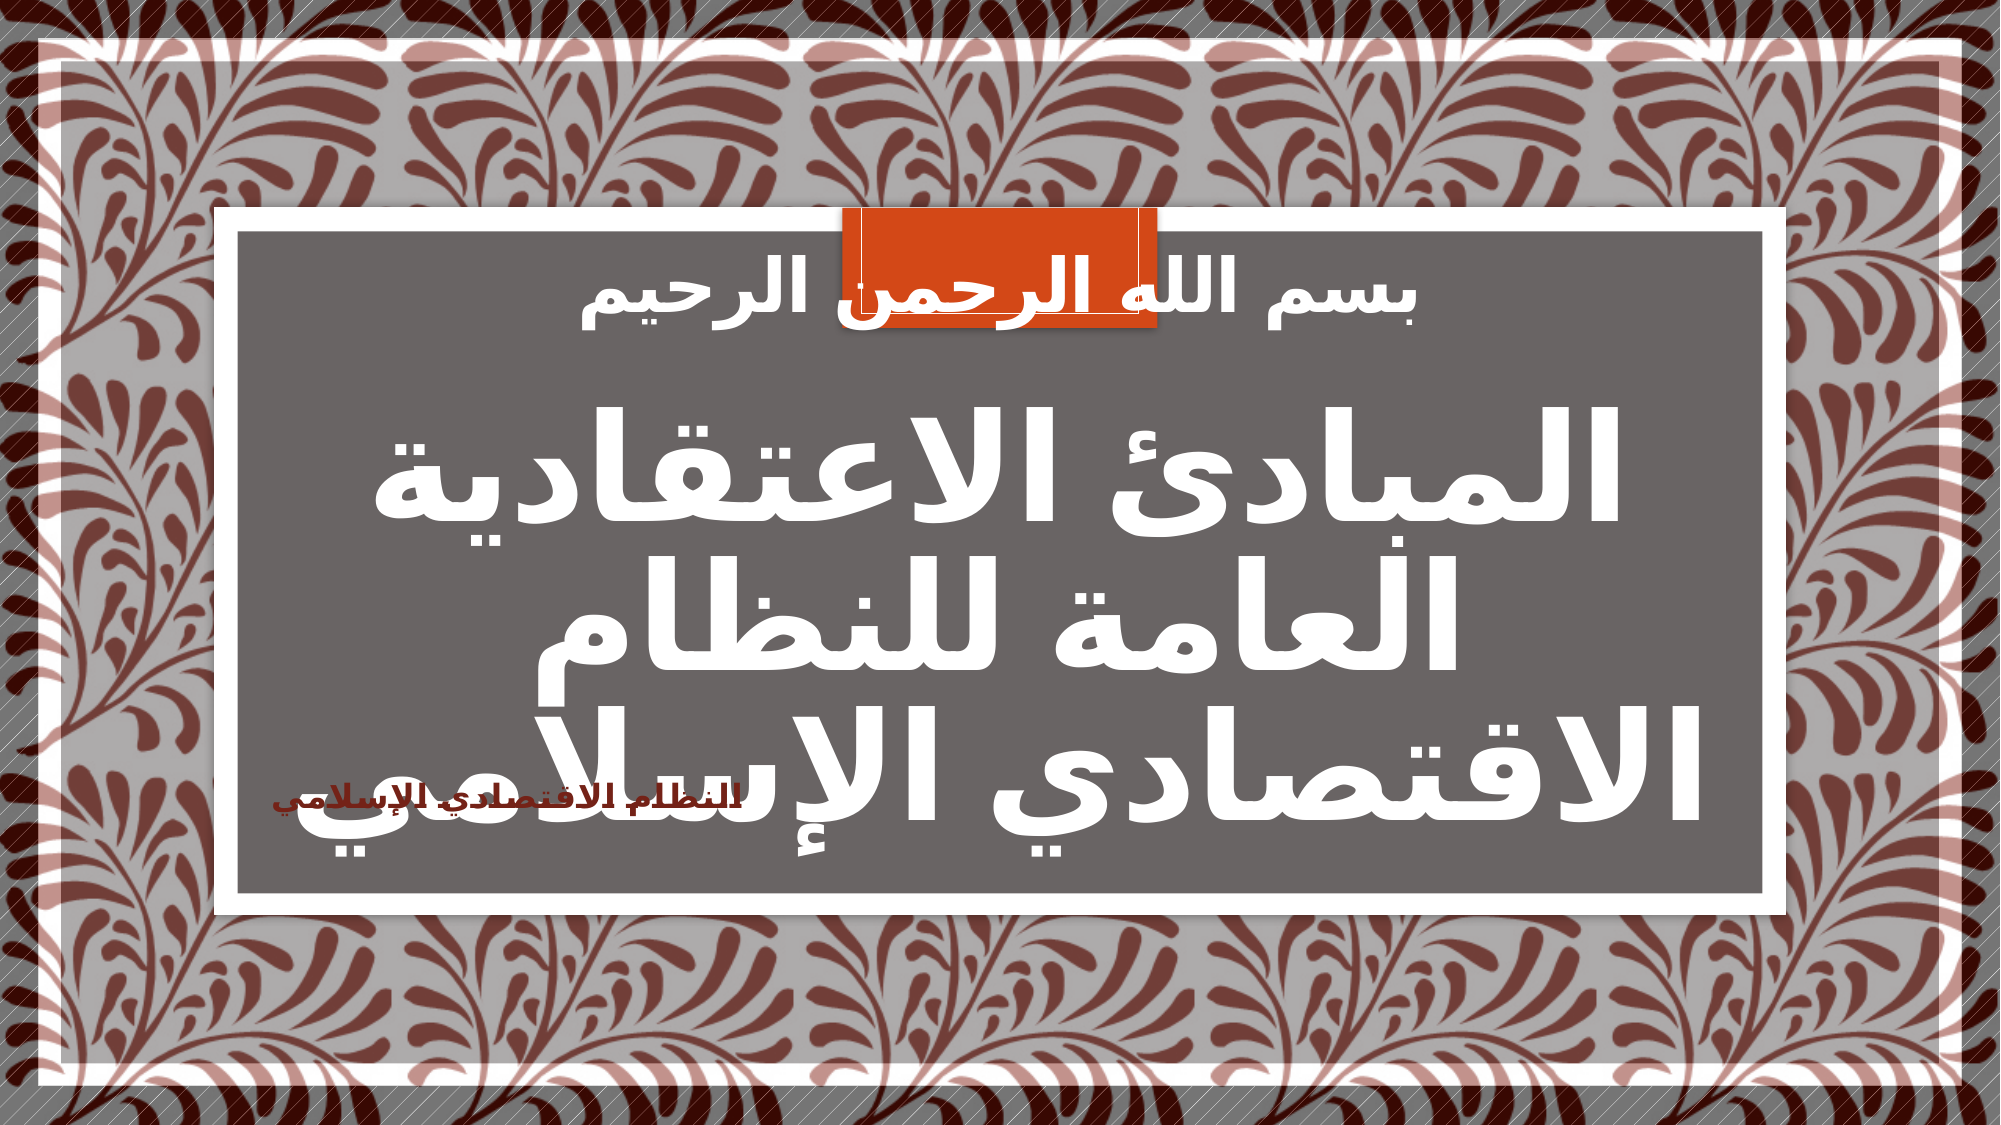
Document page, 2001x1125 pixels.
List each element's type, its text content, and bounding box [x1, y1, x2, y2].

title بسم الله الرحمن الرحيم المبادئ الاعتقادية العامة للنظام الاقتصادي الإسلامي [256, 202, 1744, 768]
title بسم الله الرحمن الرحيم المبادئ الاعتقادية العامة للنظام الاقتصادي الإسلامي [256, 844, 1744, 900]
subtitle النظام الاقتصادي الإسلامي [256, 768, 1745, 844]
